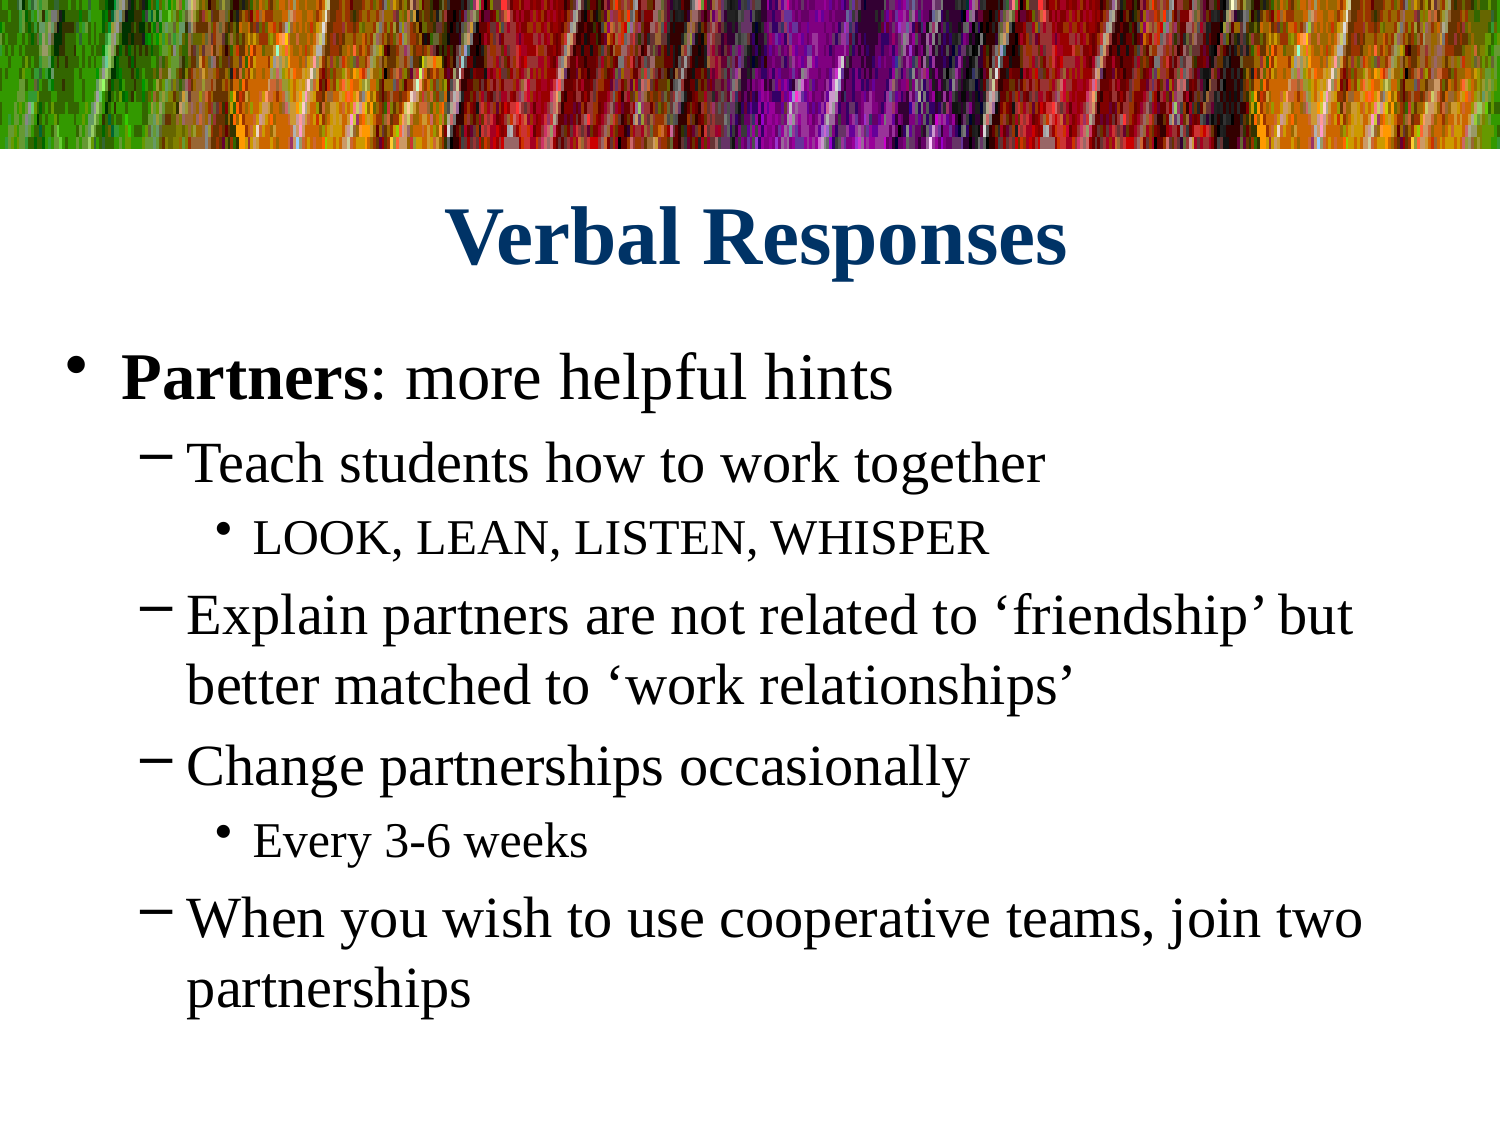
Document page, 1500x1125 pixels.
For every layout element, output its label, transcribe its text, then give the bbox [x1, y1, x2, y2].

list Partners: more helpful hints Teach students how to work together LOOK, LEAN, LISTEN, WHISPER Explain partners are not related to ‘friendship’ but better matched to ‘work relationships’ Change partnerships occasionally Every 3-6 weeks When you wish to use cooperative teams, join two partnerships [49, 324, 1463, 1001]
title Verbal Responses [49, 137, 1463, 324]
picture [0, 0, 1500, 149]
